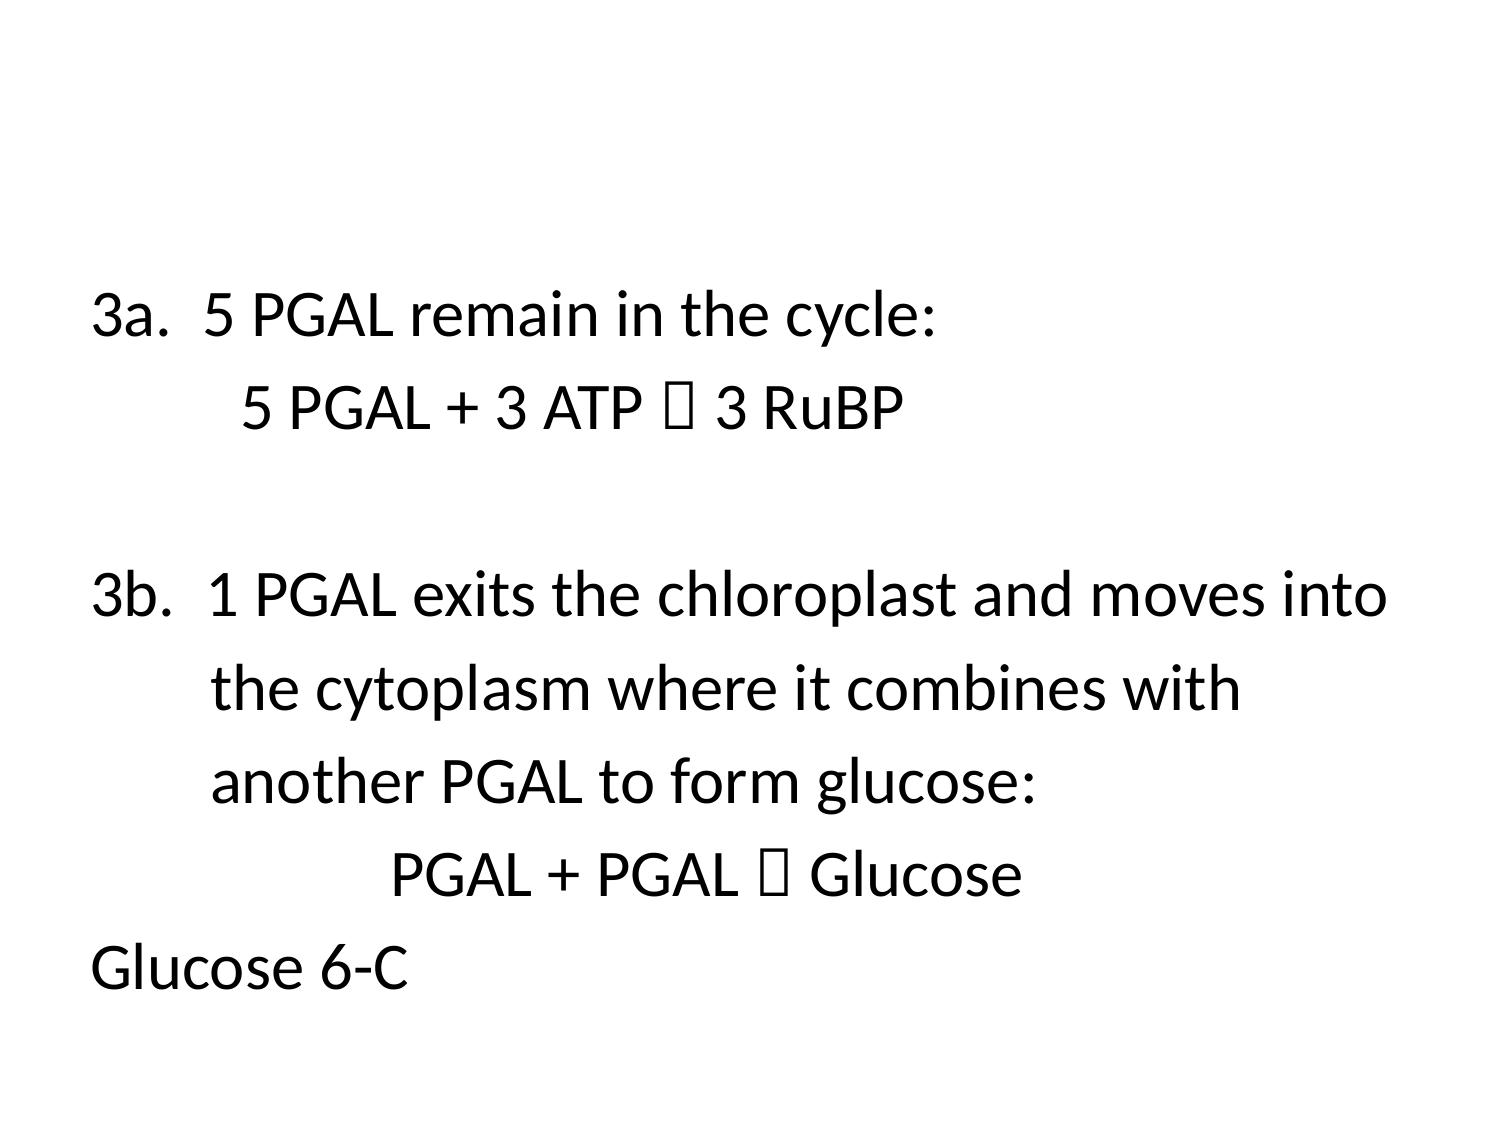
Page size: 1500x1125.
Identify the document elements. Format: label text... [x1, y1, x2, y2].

list 3a. 5 PGAL remain in the cycle: 5 PGAL + 3 ATP  3 RuBP 3b. 1 PGAL exits the chloroplast and moves into the cytoplasm where it combines with another PGAL to form glucose: PGAL + PGAL  Glucose Glucose 6-C [75, 262, 1425, 1050]
